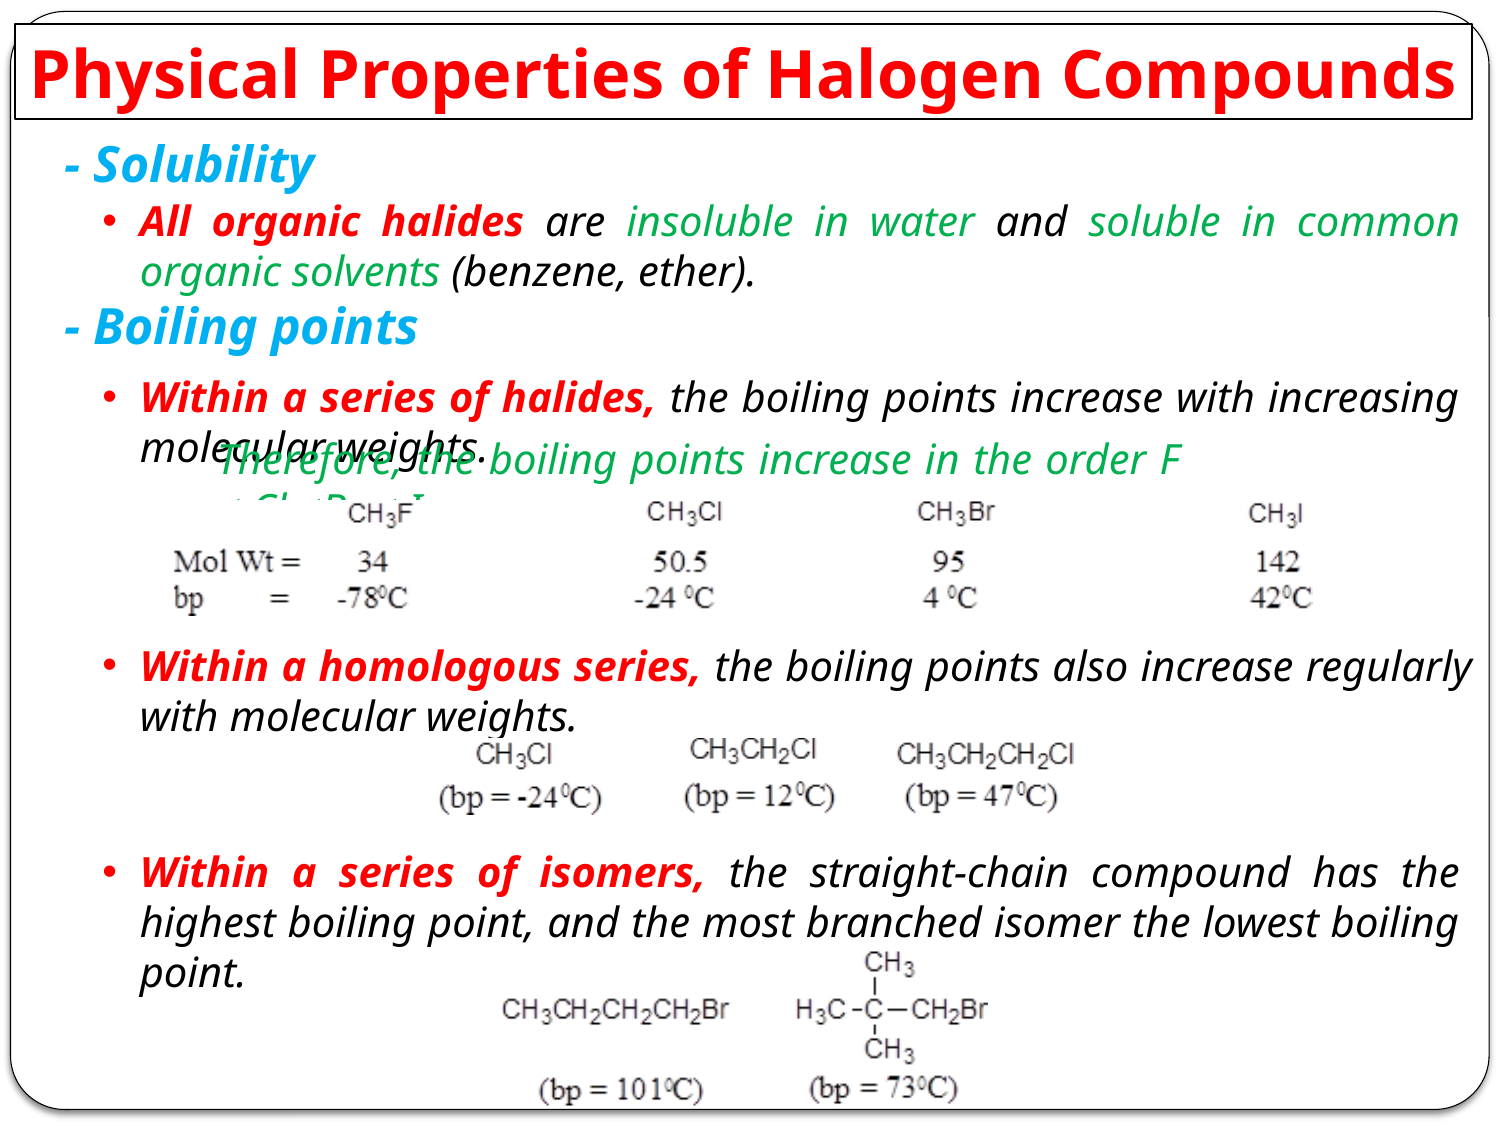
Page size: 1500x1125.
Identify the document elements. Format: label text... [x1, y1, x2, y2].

picture [174, 500, 1313, 617]
text_box Within a homologous series, the boiling points also increase regularly with molecular weights. [87, 632, 1488, 747]
text_box Physical Properties of Halogen Compounds [14, 23, 1473, 120]
text_box Therefore, the boiling points increase in the order F < Cl <Br < I. [202, 425, 1196, 498]
picture [502, 950, 988, 1108]
text_box Within a series of isomers, the straight-chain compound has the highest boiling point, and the most branched isomer the lowest boiling point. [87, 838, 1475, 1003]
text_box - Solubility [49, 124, 363, 200]
text_box - Boiling points [49, 287, 438, 363]
picture [439, 737, 1074, 815]
text_box All organic halides are insoluble in water and soluble in common organic solvents (benzene, ether). [87, 187, 1475, 303]
text_box Within a series of halides, the boiling points increase with increasing molecular weights. [87, 363, 1475, 478]
